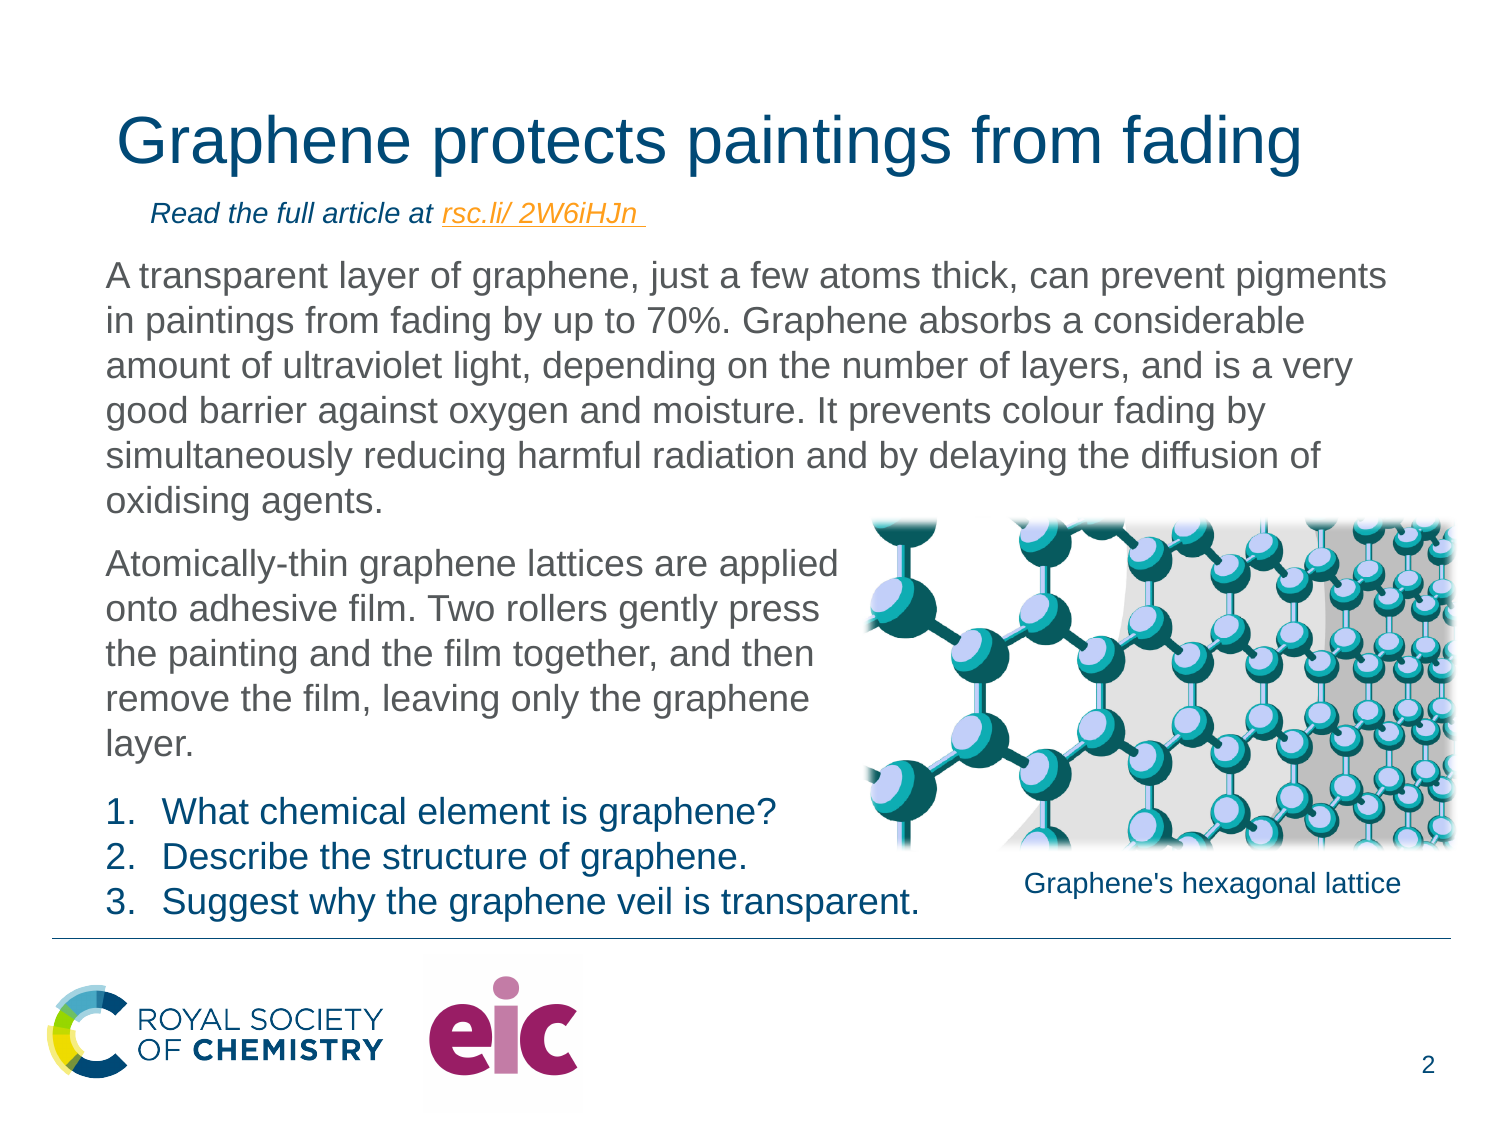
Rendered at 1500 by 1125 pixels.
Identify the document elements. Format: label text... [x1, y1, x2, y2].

text_box Atomically-thin graphene lattices are applied onto adhesive film. Two rollers gently press the painting and the film together, and then remove the film, leaving only the graphene layer. [90, 531, 861, 772]
picture [861, 516, 1458, 852]
slide_number 2 [1113, 1033, 1451, 1094]
text_box A transparent layer of graphene, just a few atoms thick, can prevent pigments in paintings from fading by up to 70%. Graphene absorbs a considerable amount of ultraviolet light, depending on the number of layers, and is a very good barrier against oxygen and moisture. It prevents colour fading by simultaneously reducing harmful radiation and by delaying the diffusion of oxidising agents. [90, 243, 1419, 531]
picture [0, 938, 583, 1125]
text_box Graphene's hexagonal lattice [1008, 856, 1418, 907]
title Graphene protects paintings from fading [101, 33, 1419, 243]
text_box What chemical element is graphene? Describe the structure of graphene. Suggest why the graphene veil is transparent. [90, 779, 944, 930]
text_box Read the full article at rsc.li/ 2W6iHJn [135, 187, 1282, 237]
